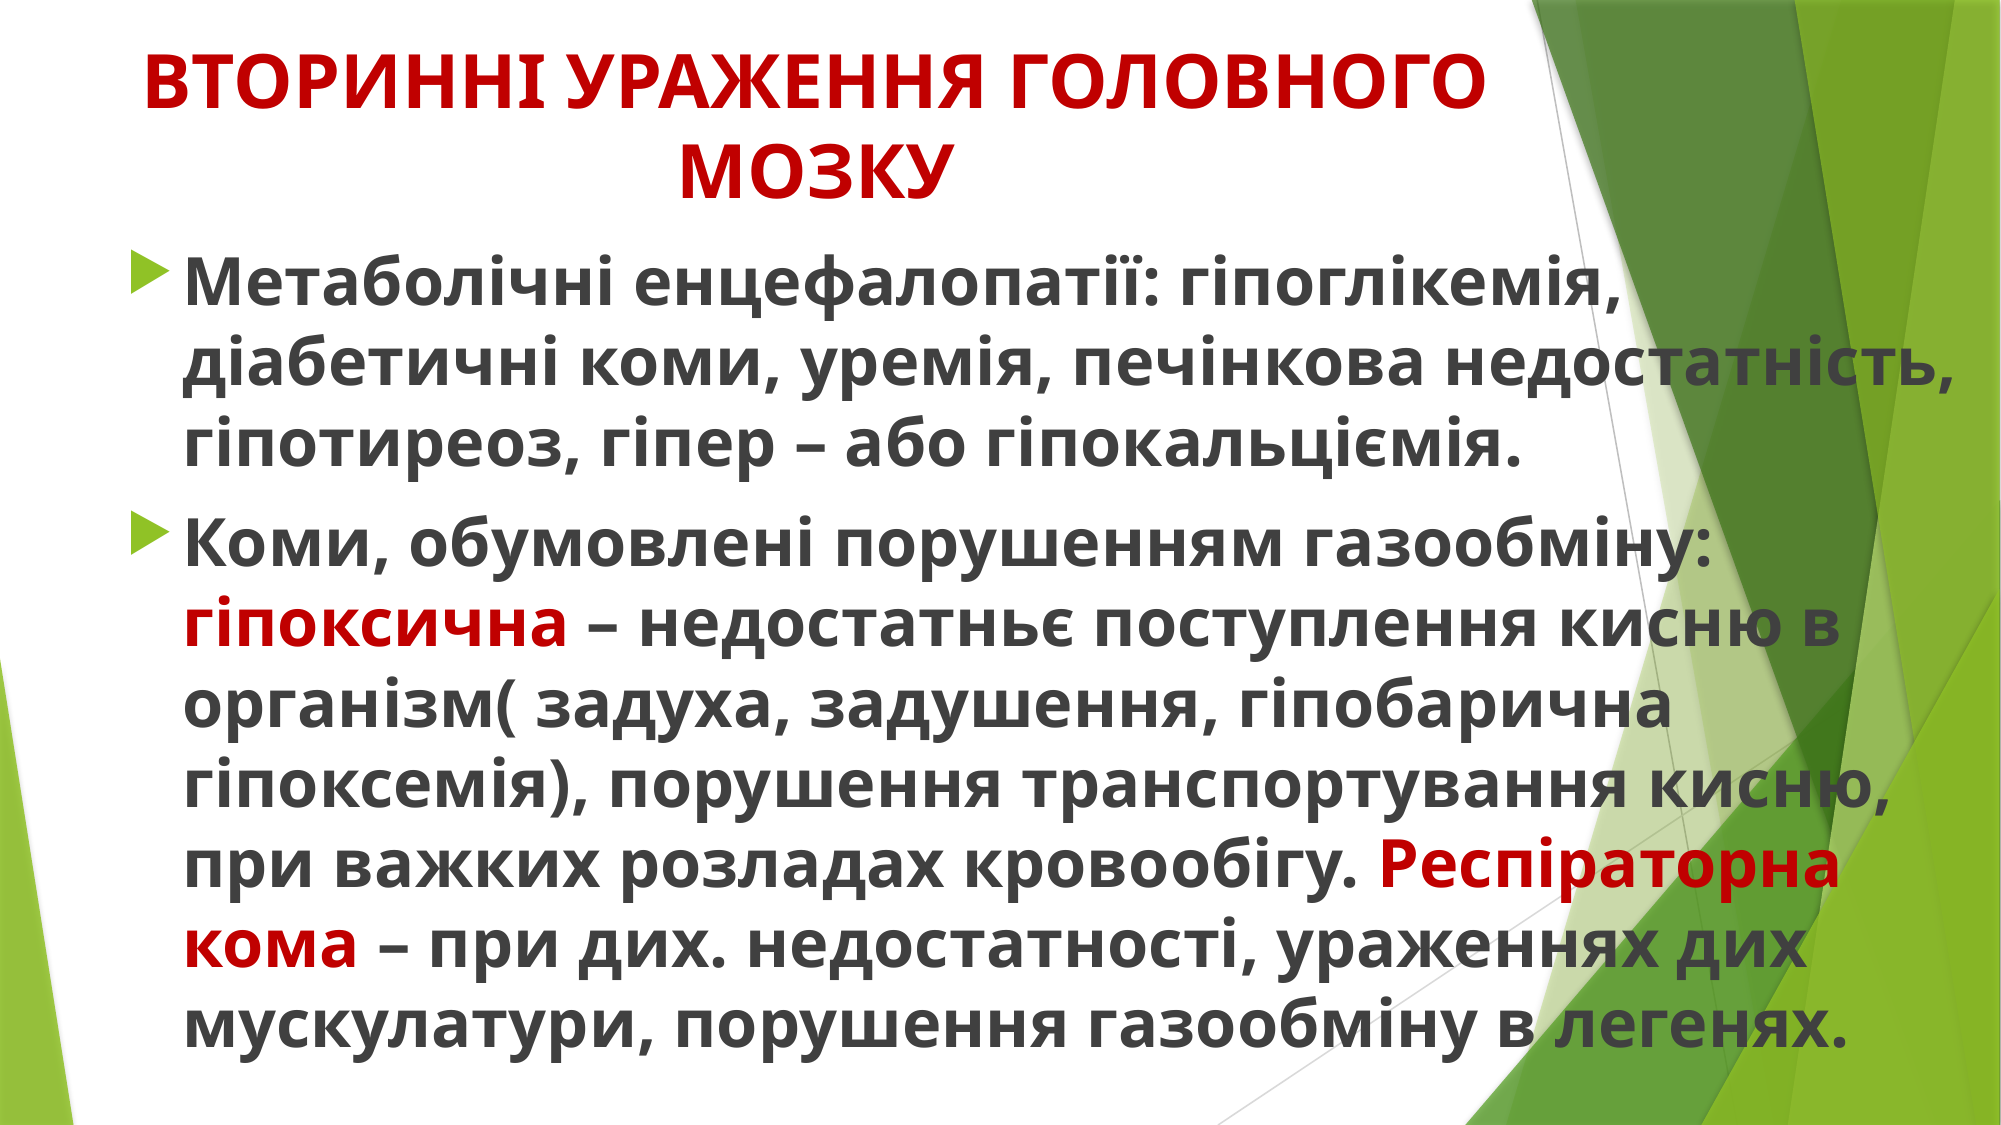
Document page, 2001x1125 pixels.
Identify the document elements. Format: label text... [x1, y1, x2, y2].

list Метаболічні енцефалопатії: гіпоглікемія, діабетичні коми, уремія, печінкова недостатність, гіпотиреоз, гіпер – або гіпокальціємія. Коми, обумовлені порушенням газообміну: гіпоксична – недостатньє поступлення кисню в організм( задуха, задушення, гіпобарична гіпоксемія), порушення транспортування кисню, при важких розладах кровообігу. Респіраторна кома – при дих. недостатності, ураженнях дих мускулатури, порушення газообміну в легенях. [111, 231, 1974, 1106]
title ВТОРИННІ УРАЖЕННЯ ГОЛОВНОГО МОЗКУ [111, 26, 1522, 231]
